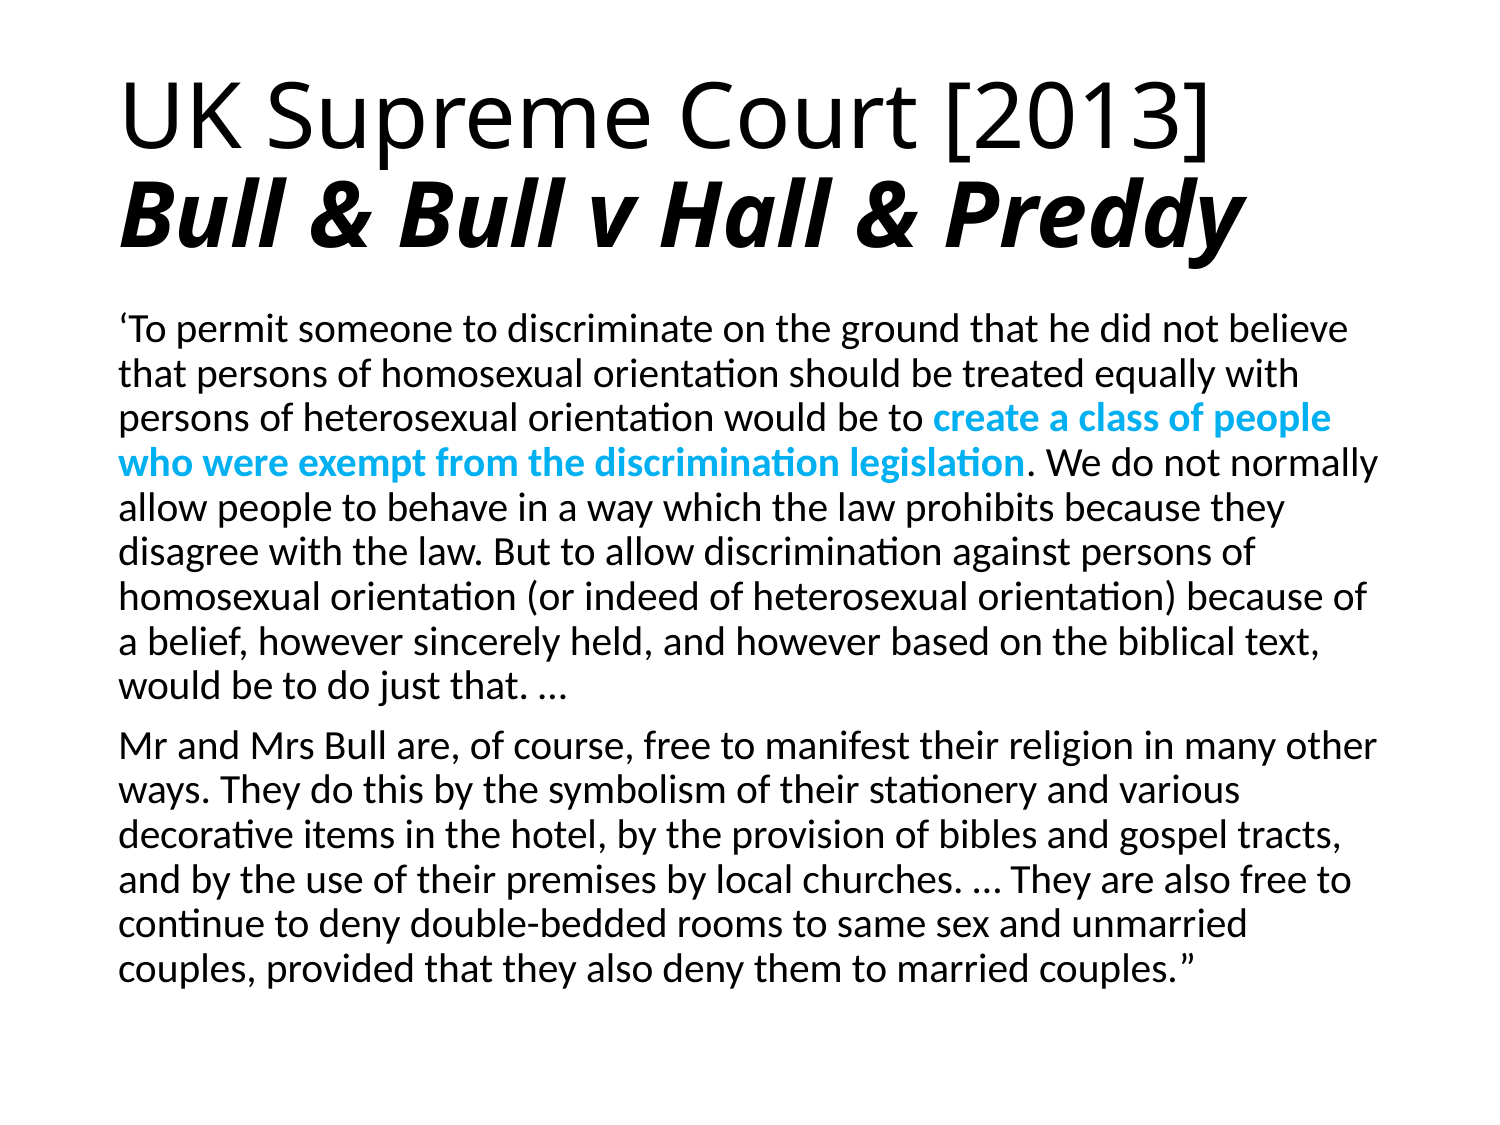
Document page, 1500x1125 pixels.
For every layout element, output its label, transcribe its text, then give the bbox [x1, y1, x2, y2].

title UK Supreme Court [2013] Bull & Bull v Hall & Preddy [103, 59, 1397, 278]
list ‘To permit someone to discriminate on the ground that he did not believe that persons of homosexual orientation should be treated equally with persons of heterosexual orientation would be to create a class of people who were exempt from the discrimination legislation. We do not normally allow people to behave in a way which the law prohibits because they disagree with the law. But to allow discrimination against persons of homosexual orientation (or indeed of heterosexual orientation) because of a belief, however sincerely held, and however based on the biblical text, would be to do just that. … Mr and Mrs Bull are, of course, free to manifest their religion in many other ways. They do this by the symbolism of their stationery and various decorative items in the hotel, by the provision of bibles and gospel tracts, and by the use of their premises by local churches. … They are also free to continue to deny double-bedded rooms to same sex and unmarried couples, provided that they also deny them to married couples.” [103, 299, 1397, 1014]
